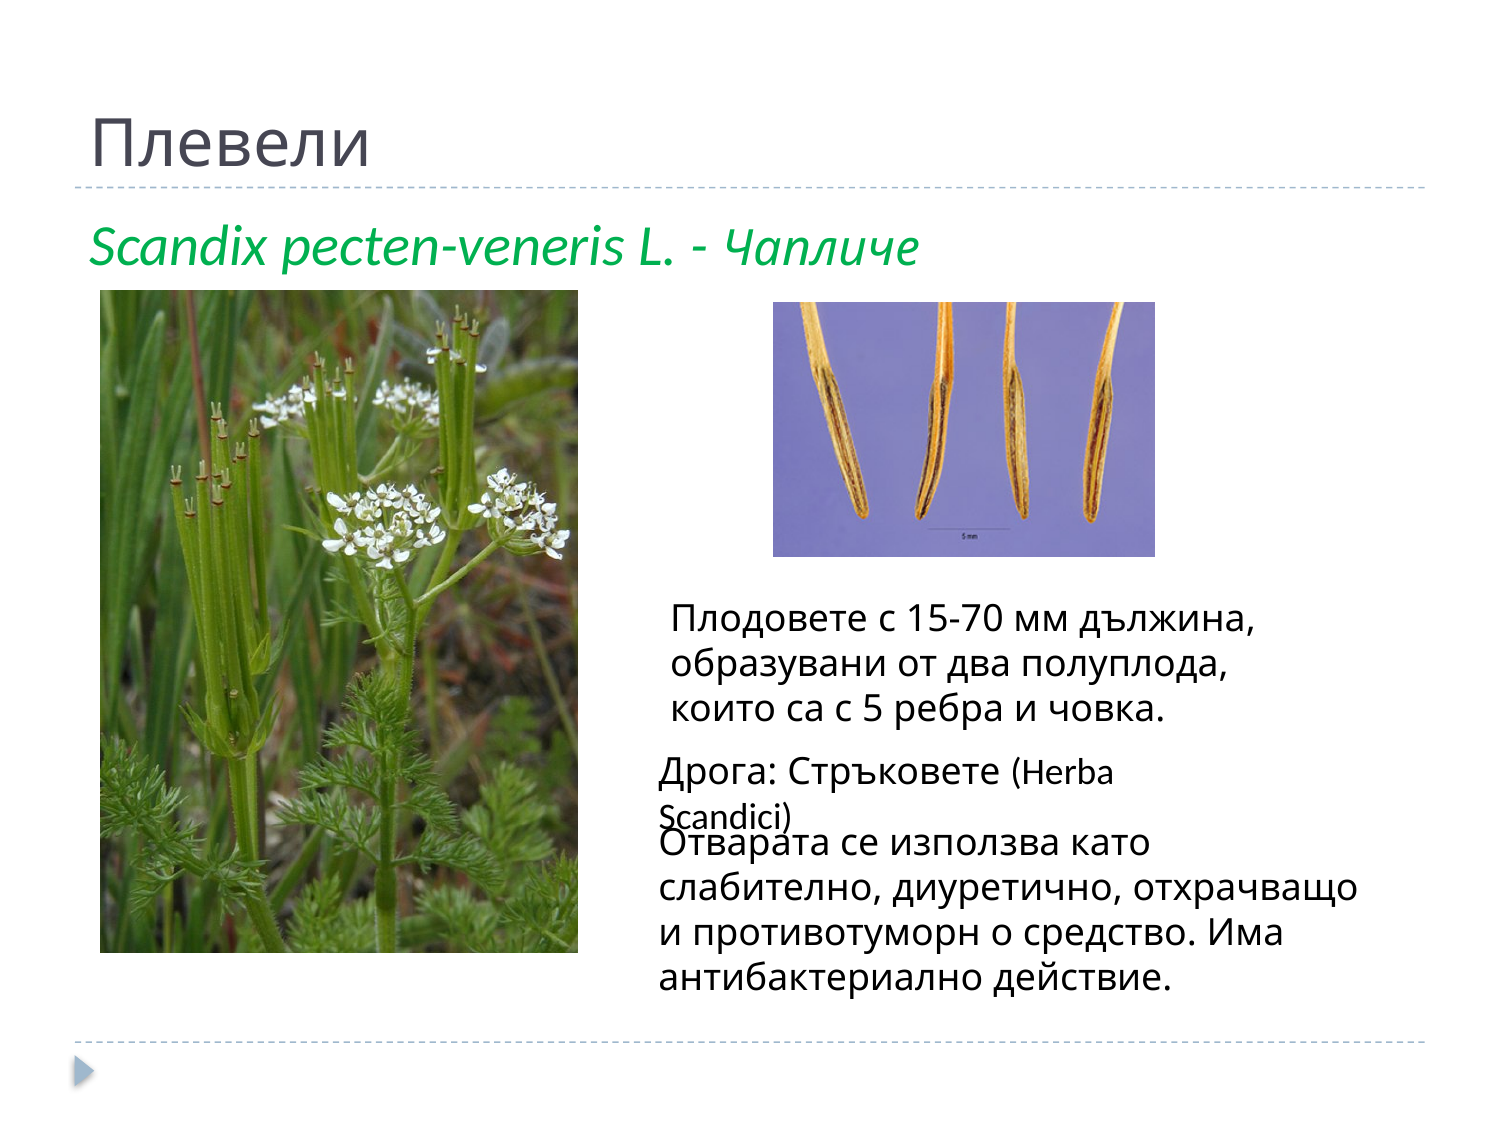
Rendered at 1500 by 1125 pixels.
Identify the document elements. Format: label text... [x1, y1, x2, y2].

picture [100, 290, 578, 953]
picture [773, 302, 1155, 557]
text_box Плодовете с 15-70 мм дължина, образувани от два полуплода, които са с 5 ребра и човка. [655, 586, 1294, 736]
text_box Дрога: Стръковете (Herba Scandici) [643, 739, 1270, 810]
list Scandix pecten-veneris L. - Чапличе [75, 200, 1425, 1010]
title Плевели [75, 24, 1425, 188]
text_box Отварата се използва като слабително, диуретично, отхрачващо и противотуморн о средство. Има антибактериално действие. [643, 810, 1394, 1006]
